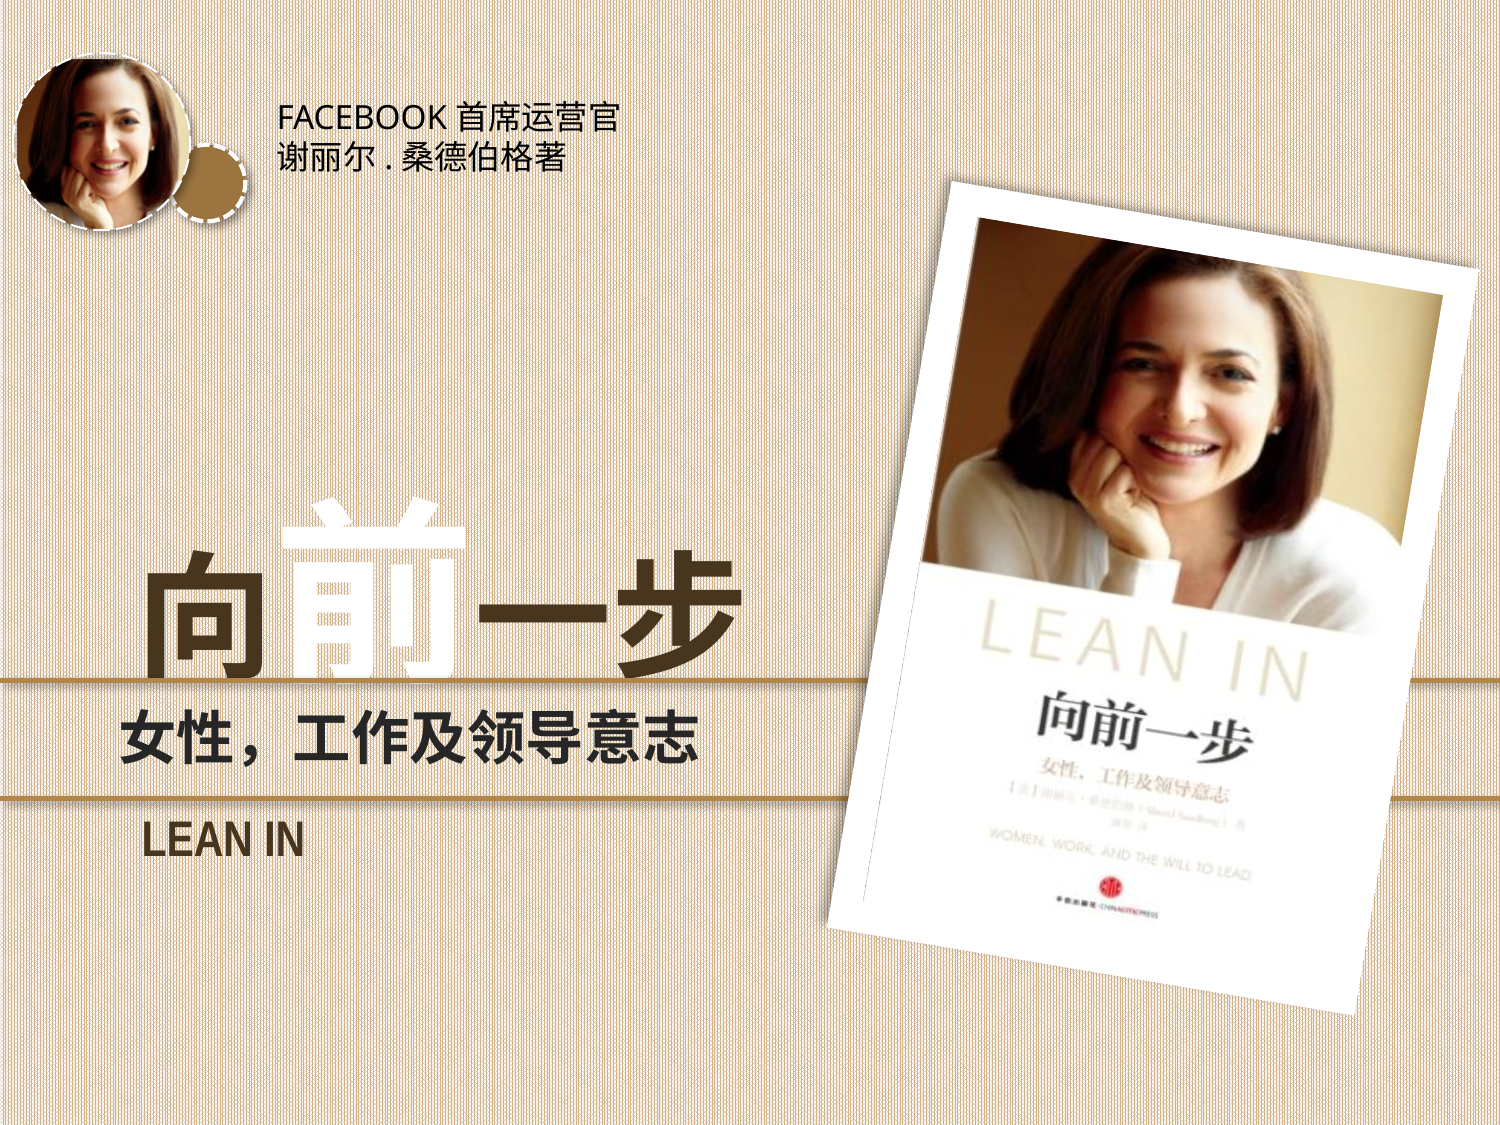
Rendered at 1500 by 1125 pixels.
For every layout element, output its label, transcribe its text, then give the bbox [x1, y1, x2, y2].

text_box [177, 142, 248, 224]
text_box [11, 50, 193, 233]
title 向前一步 [29, 500, 857, 674]
text_box 女性，工作及领导意志 [103, 694, 746, 779]
text_box LEAN IN [126, 808, 740, 874]
picture [864, 218, 1442, 979]
text_box FACEBOOK首席运营官 谢丽尔.桑德伯格著 [261, 89, 755, 184]
